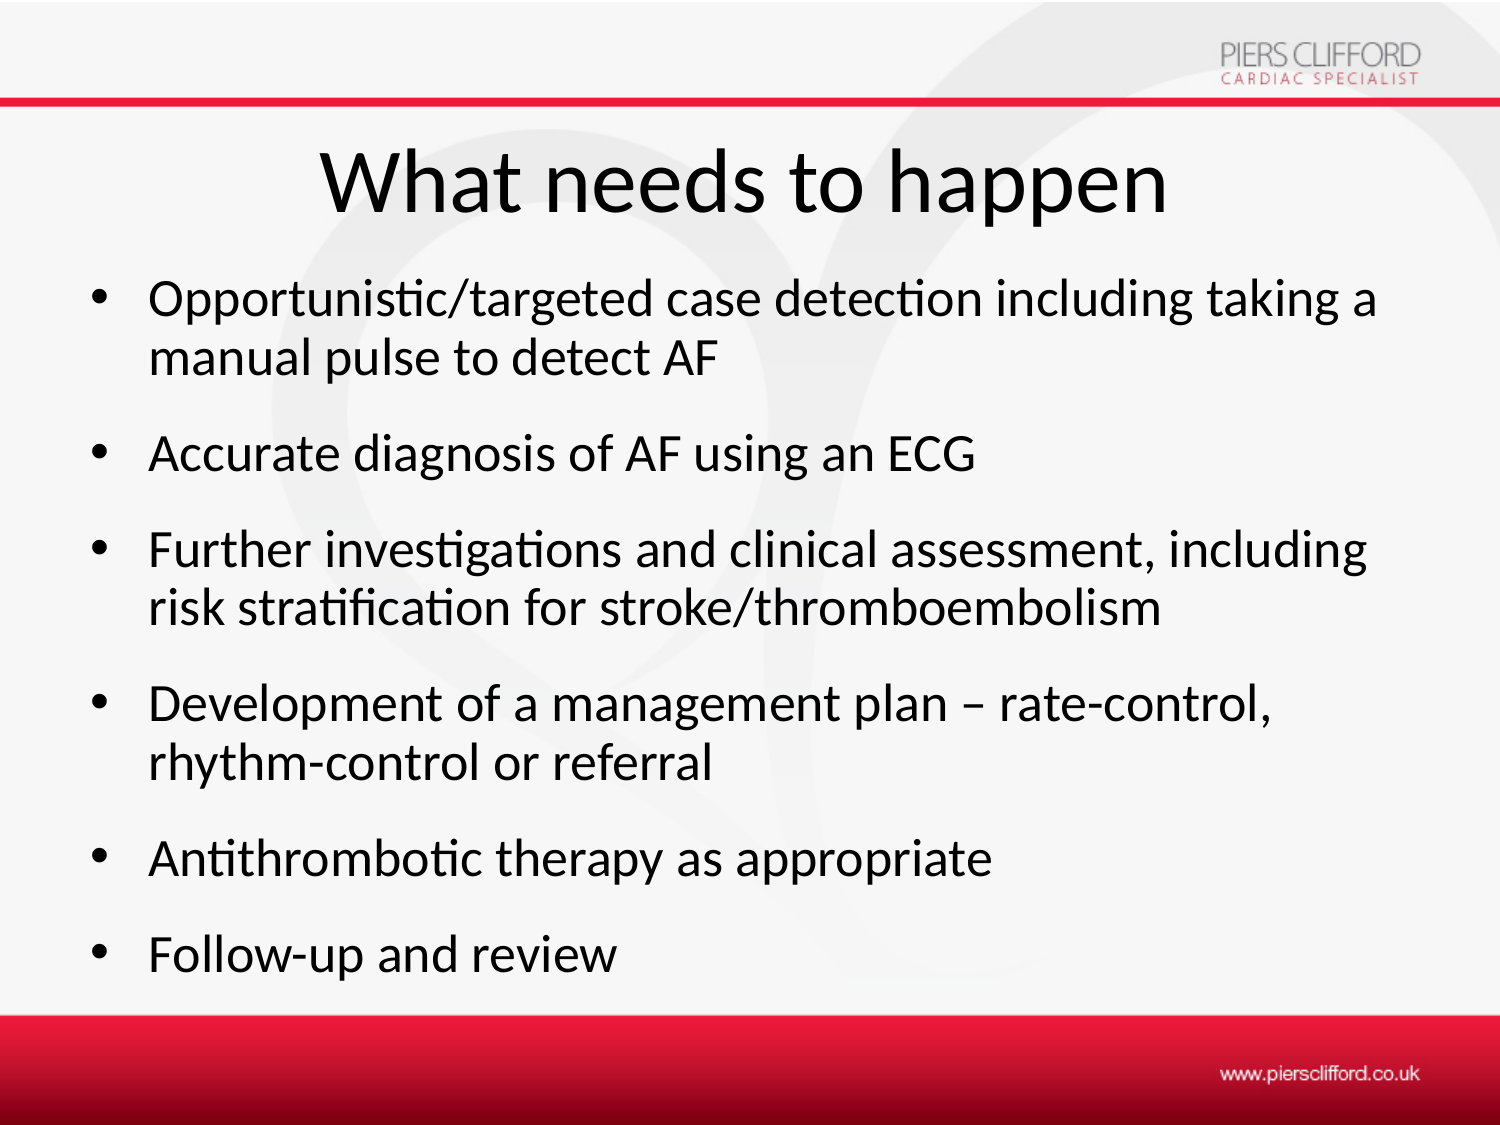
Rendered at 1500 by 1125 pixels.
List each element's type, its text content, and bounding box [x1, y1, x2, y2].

picture [0, 2, 1500, 1125]
list Opportunistic/targeted case detection including taking a manual pulse to detect AF Accurate diagnosis of AF using an ECG Further investigations and clinical assessment, including risk stratification for stroke/thromboembolism Development of a management plan – rate-control, rhythm-control or referral Antithrombotic therapy as appropriate Follow-up and review [74, 262, 1426, 1006]
title What needs to happen [70, 81, 1421, 270]
